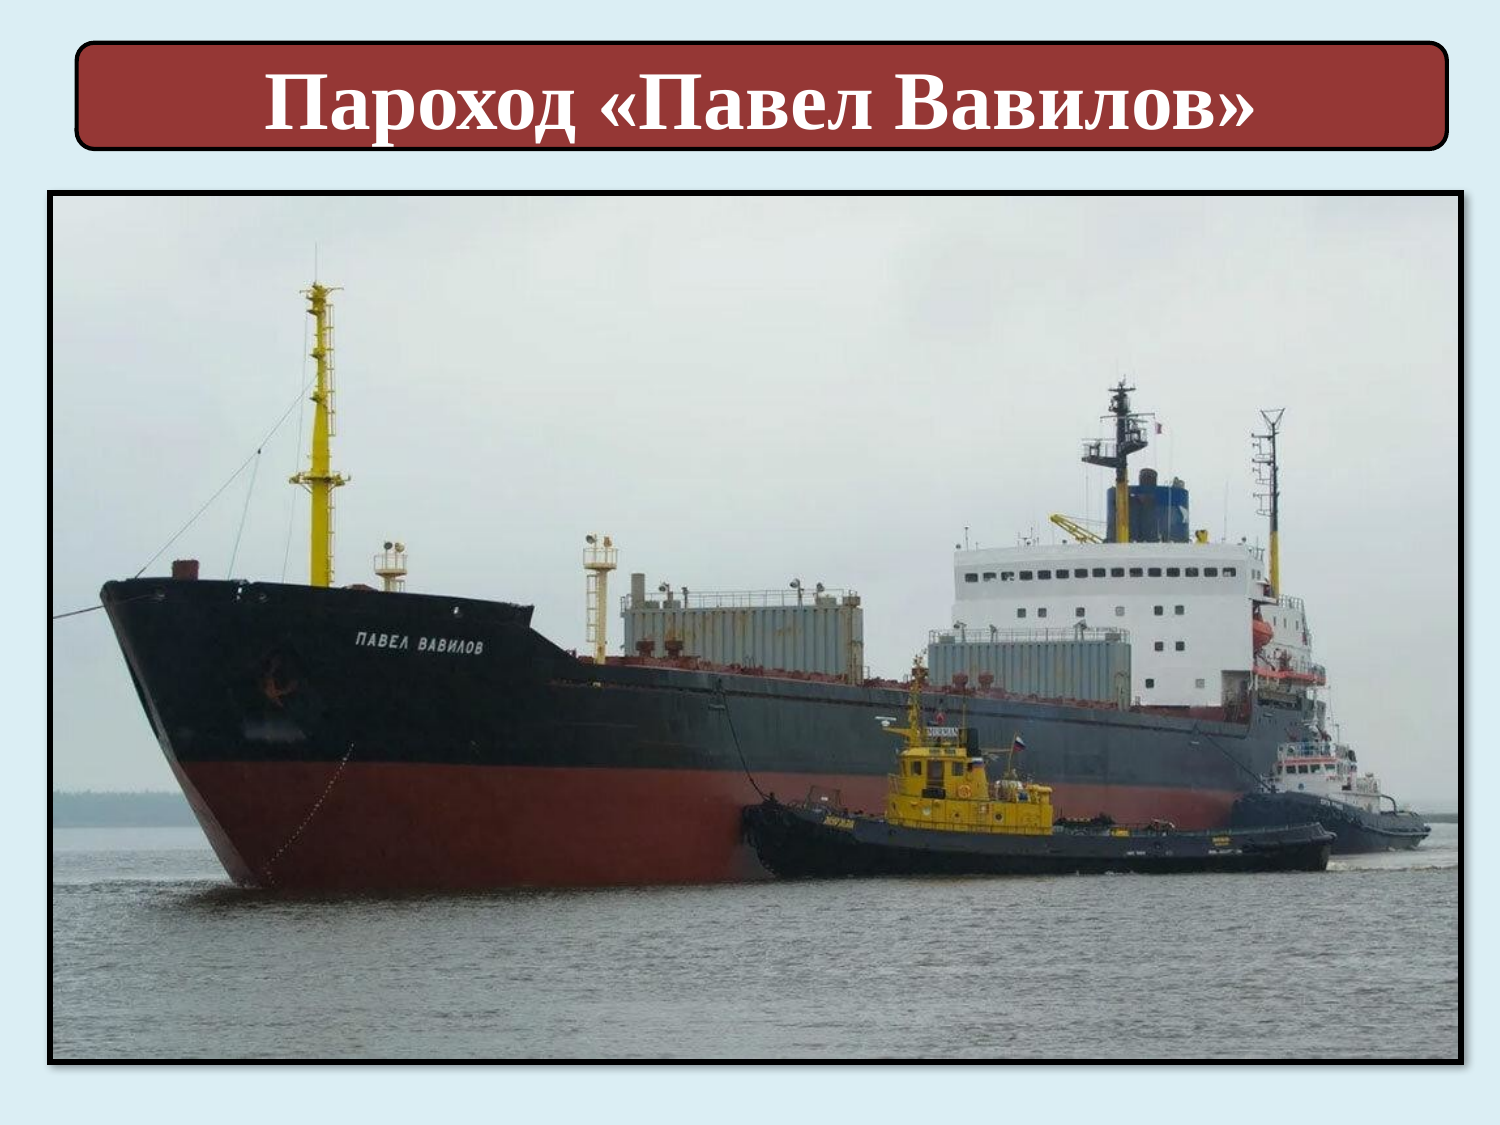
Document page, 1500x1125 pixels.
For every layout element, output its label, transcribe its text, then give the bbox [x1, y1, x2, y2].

picture [52, 196, 1459, 1059]
text_box Пароход «Павел Вавилов» [74, 40, 1449, 152]
